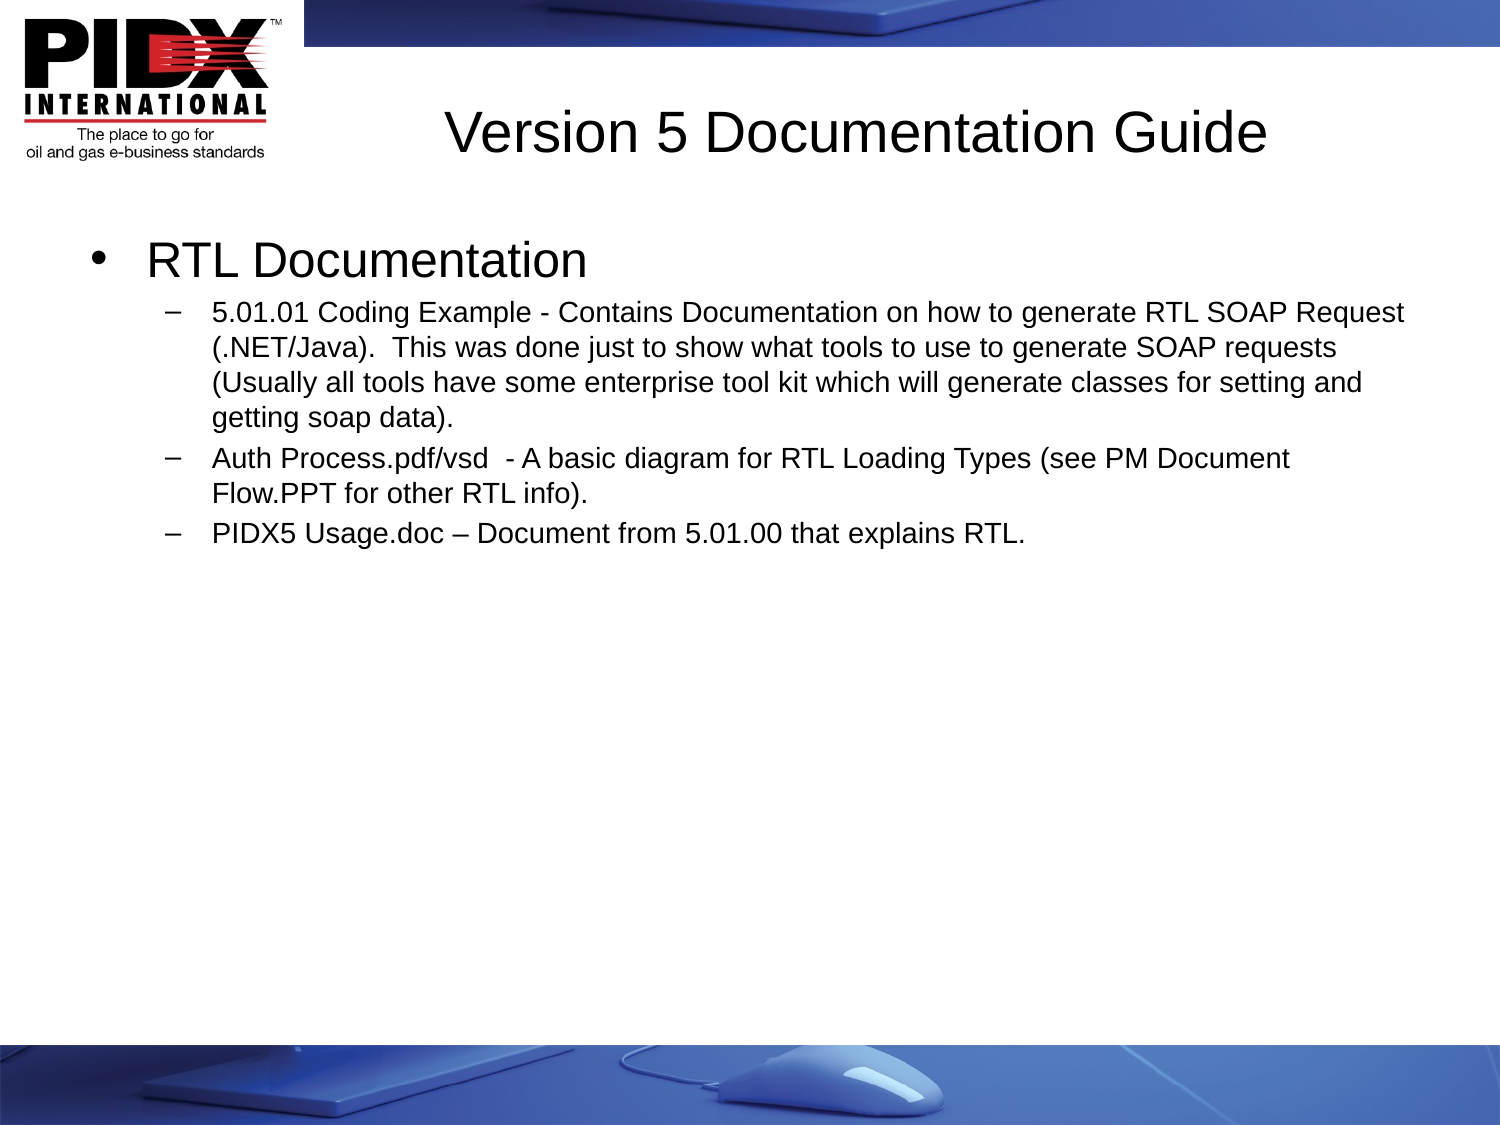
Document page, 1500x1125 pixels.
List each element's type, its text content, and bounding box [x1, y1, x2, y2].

picture [304, 0, 1500, 47]
picture [0, 1045, 1500, 1125]
picture [17, 5, 290, 161]
list RTL Documentation 5.01.01 Coding Example - Contains Documentation on how to generate RTL SOAP Request (.NET/Java). This was done just to show what tools to use to generate SOAP requests (Usually all tools have some enterprise tool kit which will generate classes for setting and getting soap data). Auth Process.pdf/vsd - A basic diagram for RTL Loading Types (see PM Document Flow.PPT for other RTL info). PIDX5 Usage.doc – Document from 5.01.00 that explains RTL. [75, 219, 1425, 1024]
title Version 5 Documentation Guide [289, 54, 1426, 204]
